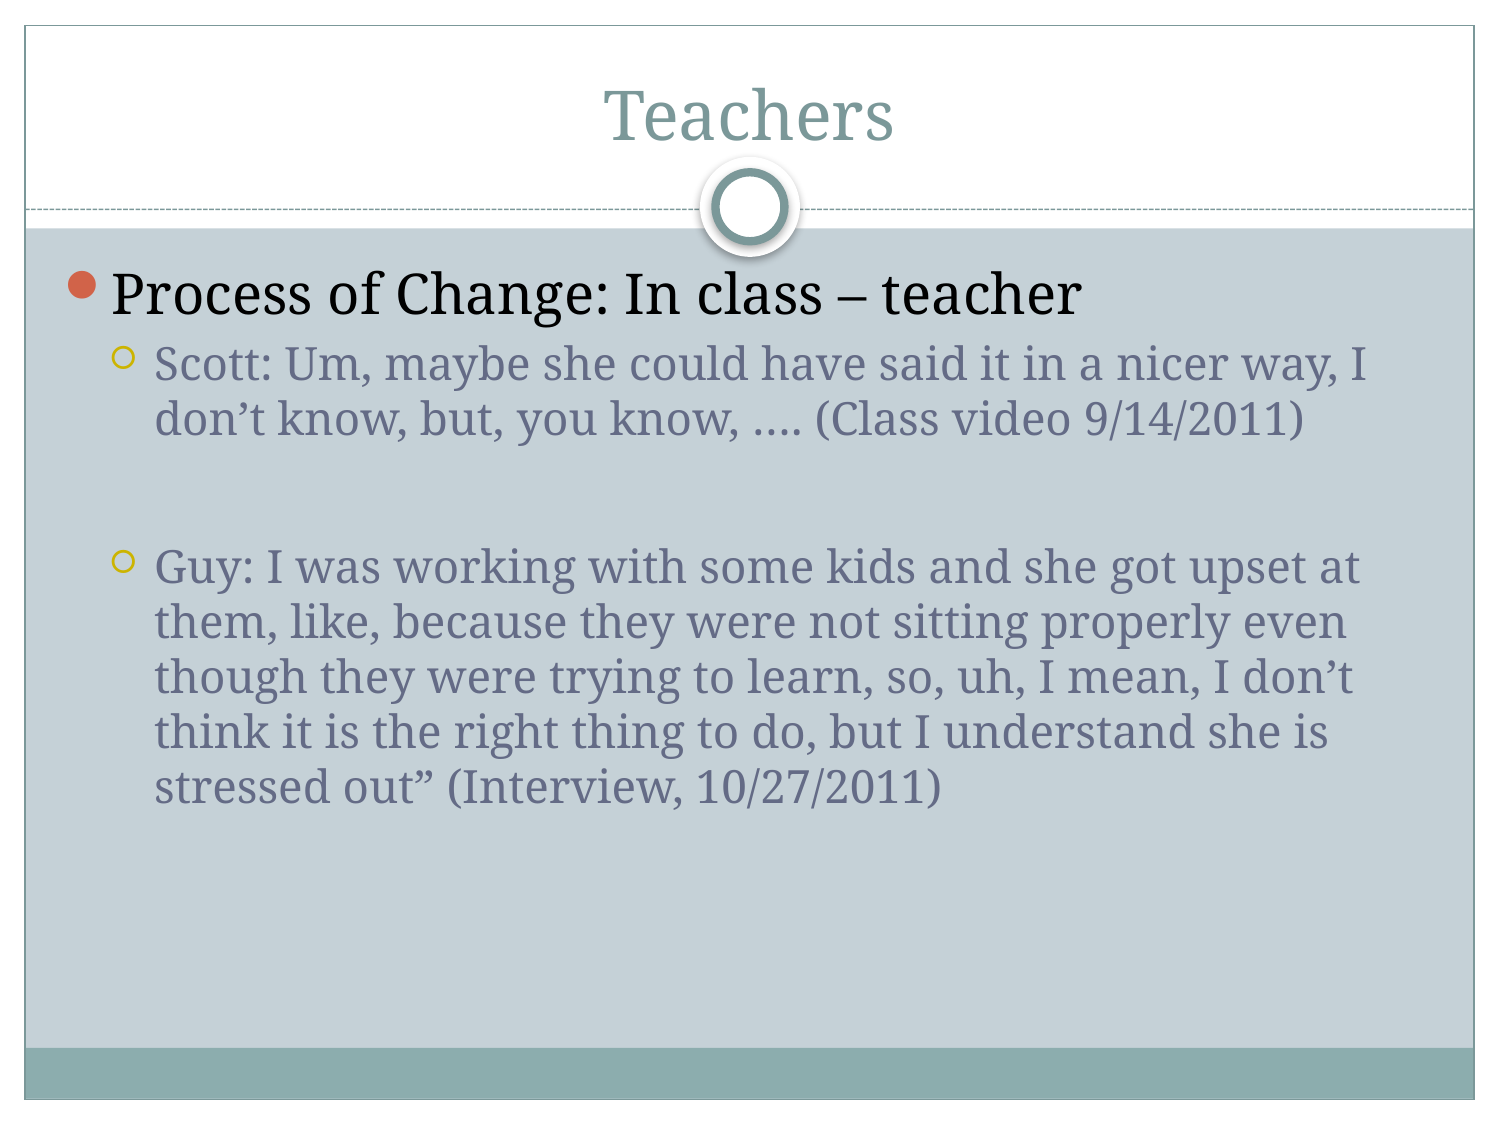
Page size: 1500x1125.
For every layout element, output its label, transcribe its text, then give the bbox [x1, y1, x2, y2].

list Process of Change: In class – teacher Scott: Um, maybe she could have said it in a nicer way, I don’t know, but, you know, …. (Class video 9/14/2011) Guy: I was working with some kids and she got upset at them, like, because they were not sitting properly even though they were trying to learn, so, uh, I mean, I don’t think it is the right thing to do, but I understand she is stressed out” (Interview, 10/27/2011) [49, 250, 1445, 1001]
title Teachers [49, 37, 1450, 162]
